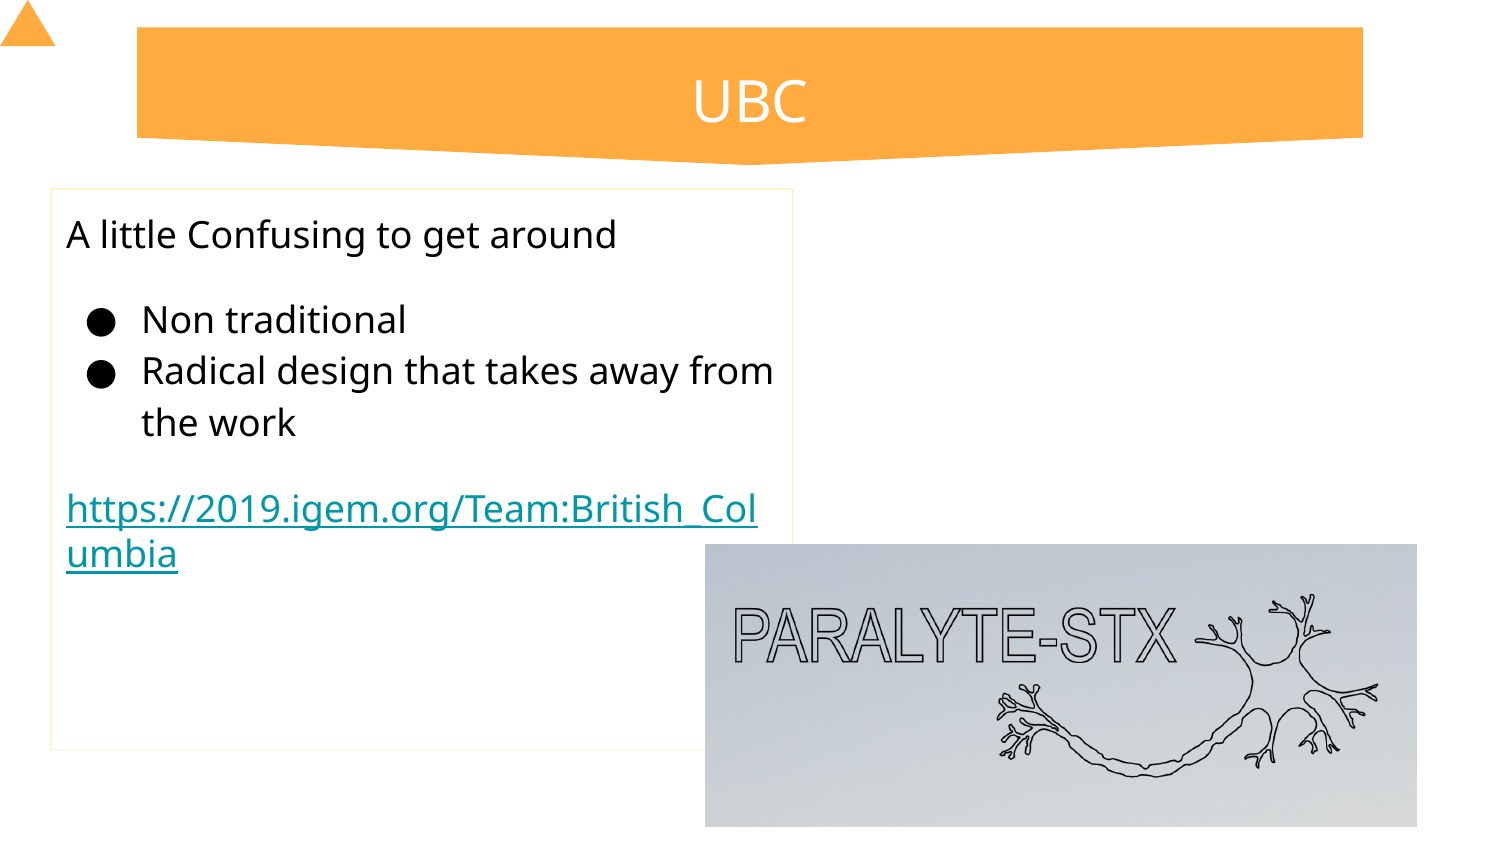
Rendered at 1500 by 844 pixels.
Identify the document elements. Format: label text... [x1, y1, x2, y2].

text_box [279, 144, 1221, 166]
title UBC [51, 49, 1449, 144]
text_box [137, 27, 1363, 49]
list A little Confusing to get around Non traditional Radical design that takes away from the work https://2019.igem.org/Team:British_Columbia [51, 189, 794, 750]
picture [705, 544, 1417, 827]
text_box [0, 0, 56, 47]
